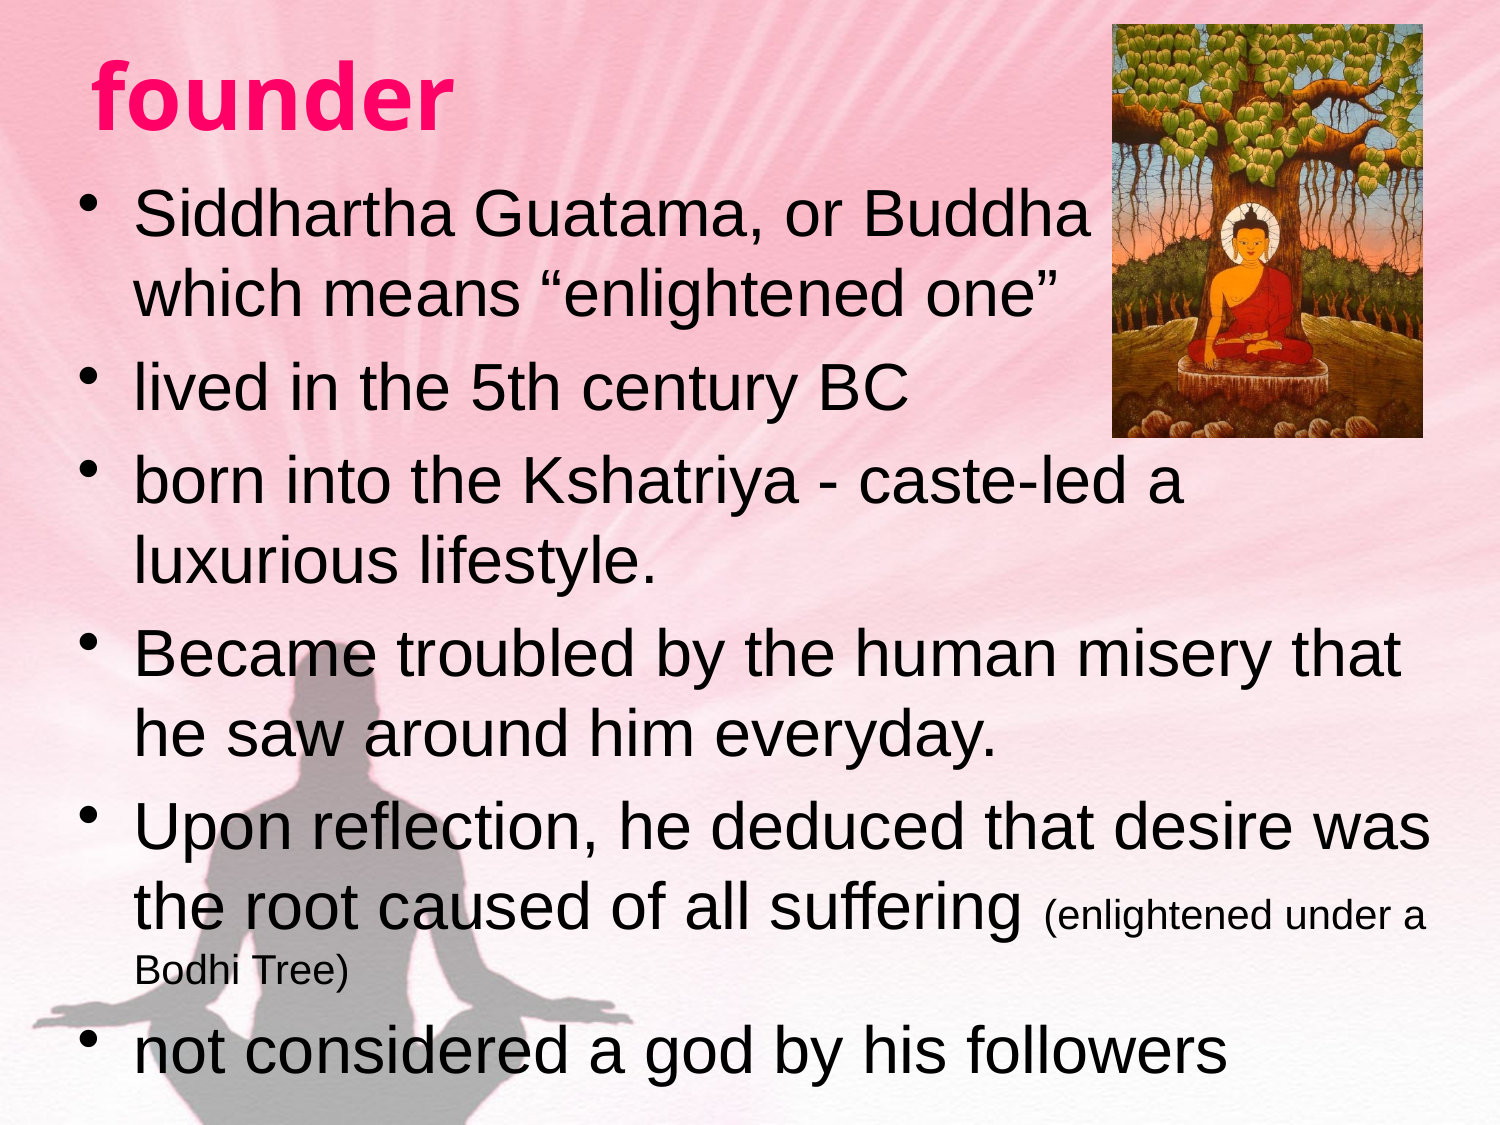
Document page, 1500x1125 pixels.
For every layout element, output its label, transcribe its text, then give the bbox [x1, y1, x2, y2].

picture [1112, 24, 1423, 438]
title founder [74, 0, 1426, 162]
picture [0, 0, 1500, 1125]
list Siddhartha Guatama, or Buddha which means “enlightened one” lived in the 5th century BC born into the Kshatriya - caste-led a luxurious lifestyle. Became troubled by the human misery that he saw around him everyday. Upon reflection, he deduced that desire was the root caused of all suffering (enlightened under a Bodhi Tree) not considered a god by his followers [62, 162, 1476, 981]
